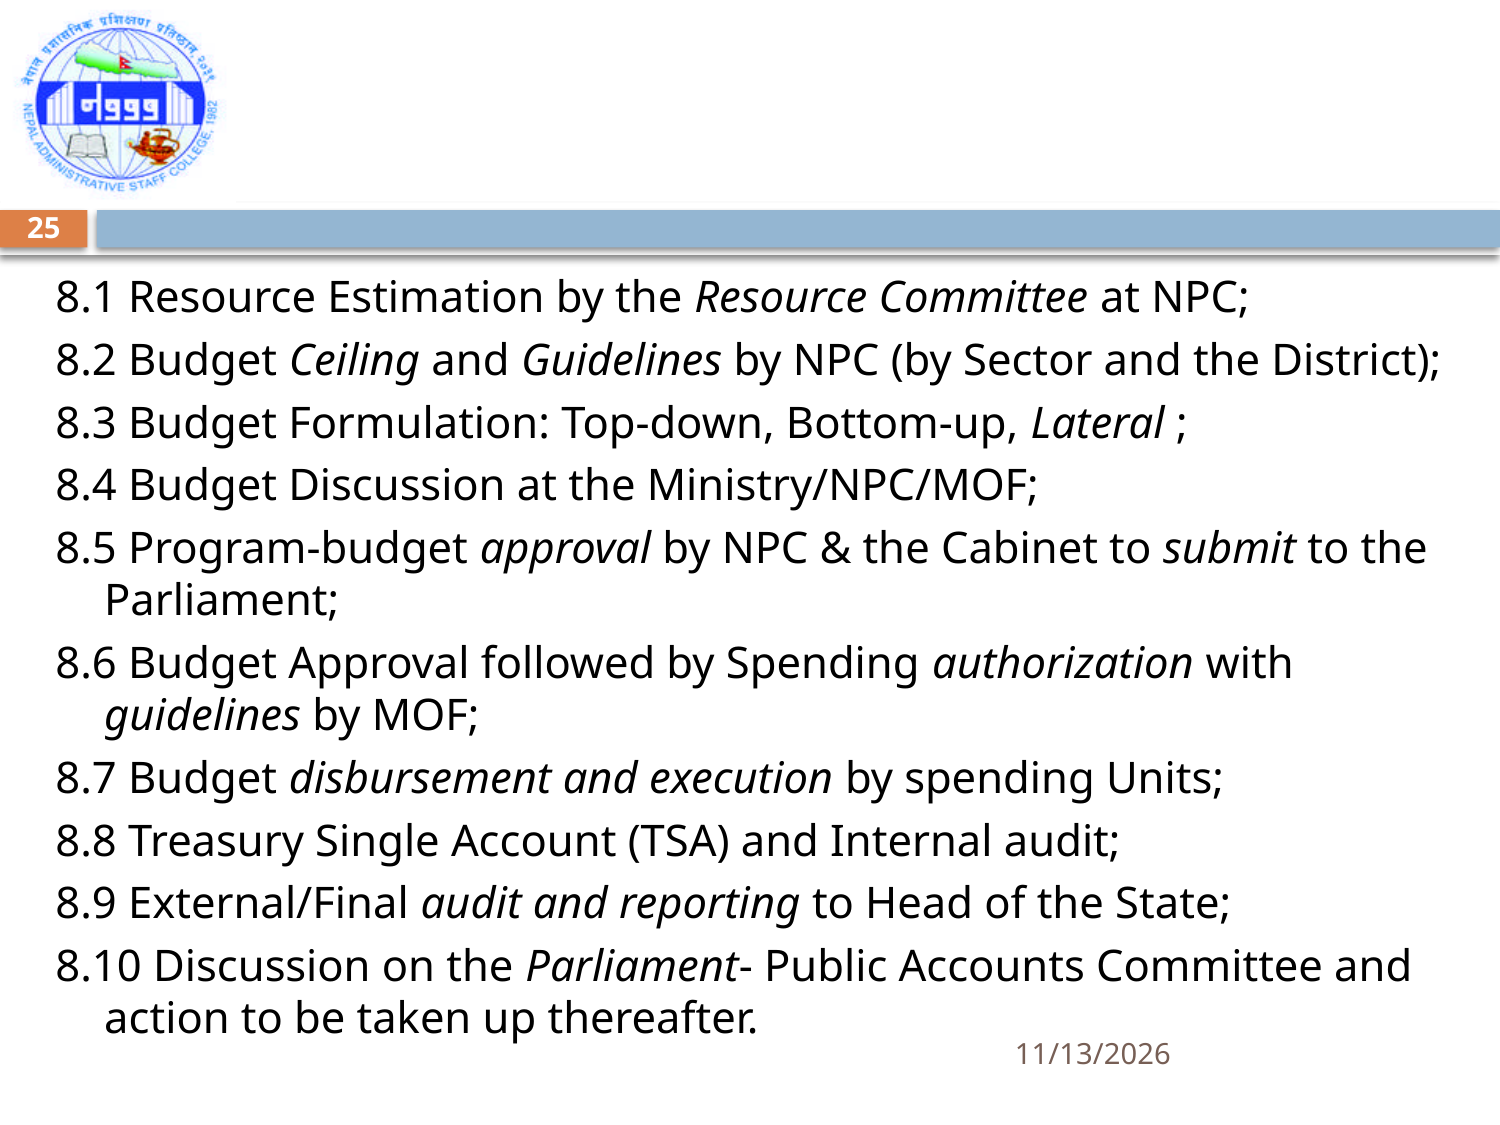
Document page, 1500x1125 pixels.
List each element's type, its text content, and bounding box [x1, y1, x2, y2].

list 8.1 Resource Estimation by the Resource Committee at NPC; 8.2 Budget Ceiling and Guidelines by NPC (by Sector and the District); 8.3 Budget Formulation: Top-down, Bottom-up, Lateral ; 8.4 Budget Discussion at the Ministry/NPC/MOF; 8.5 Program-budget approval by NPC & the Cabinet to submit to the Parliament; 8.6 Budget Approval followed by Spending authorization with guidelines by MOF; 8.7 Budget disbursement and execution by spending Units; 8.8 Treasury Single Account (TSA) and Internal audit; 8.9 External/Final audit and reporting to Head of the State; 8.10 Discussion on the Parliament- Public Accounts Committee and action to be taken up thereafter. [40, 261, 1467, 1108]
slide_number 25 [0, 208, 88, 249]
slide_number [999, 1025, 1438, 1085]
picture [1, 0, 236, 208]
